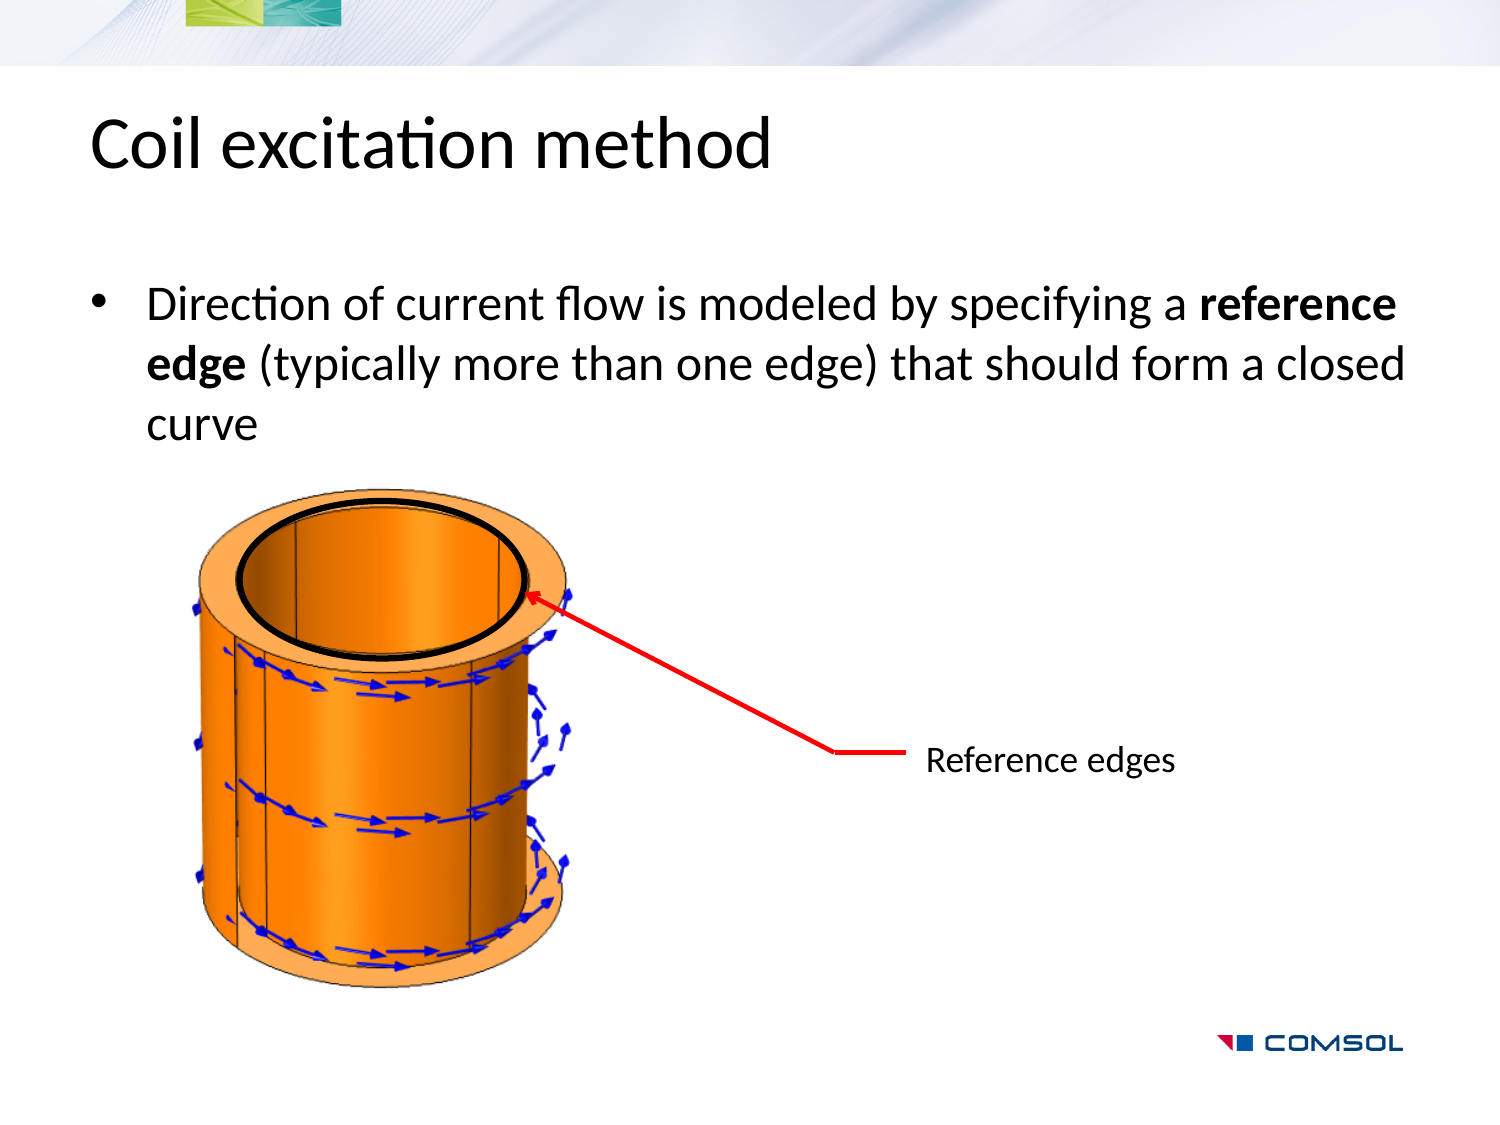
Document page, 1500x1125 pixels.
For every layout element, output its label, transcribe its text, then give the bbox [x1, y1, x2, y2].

picture [0, 0, 1500, 1125]
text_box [187, 481, 1199, 1004]
title Coil excitation method [75, 45, 1425, 233]
list Direction of current flow is modeled by specifying a reference edge (typically more than one edge) that should form a closed curve [75, 262, 1425, 1005]
